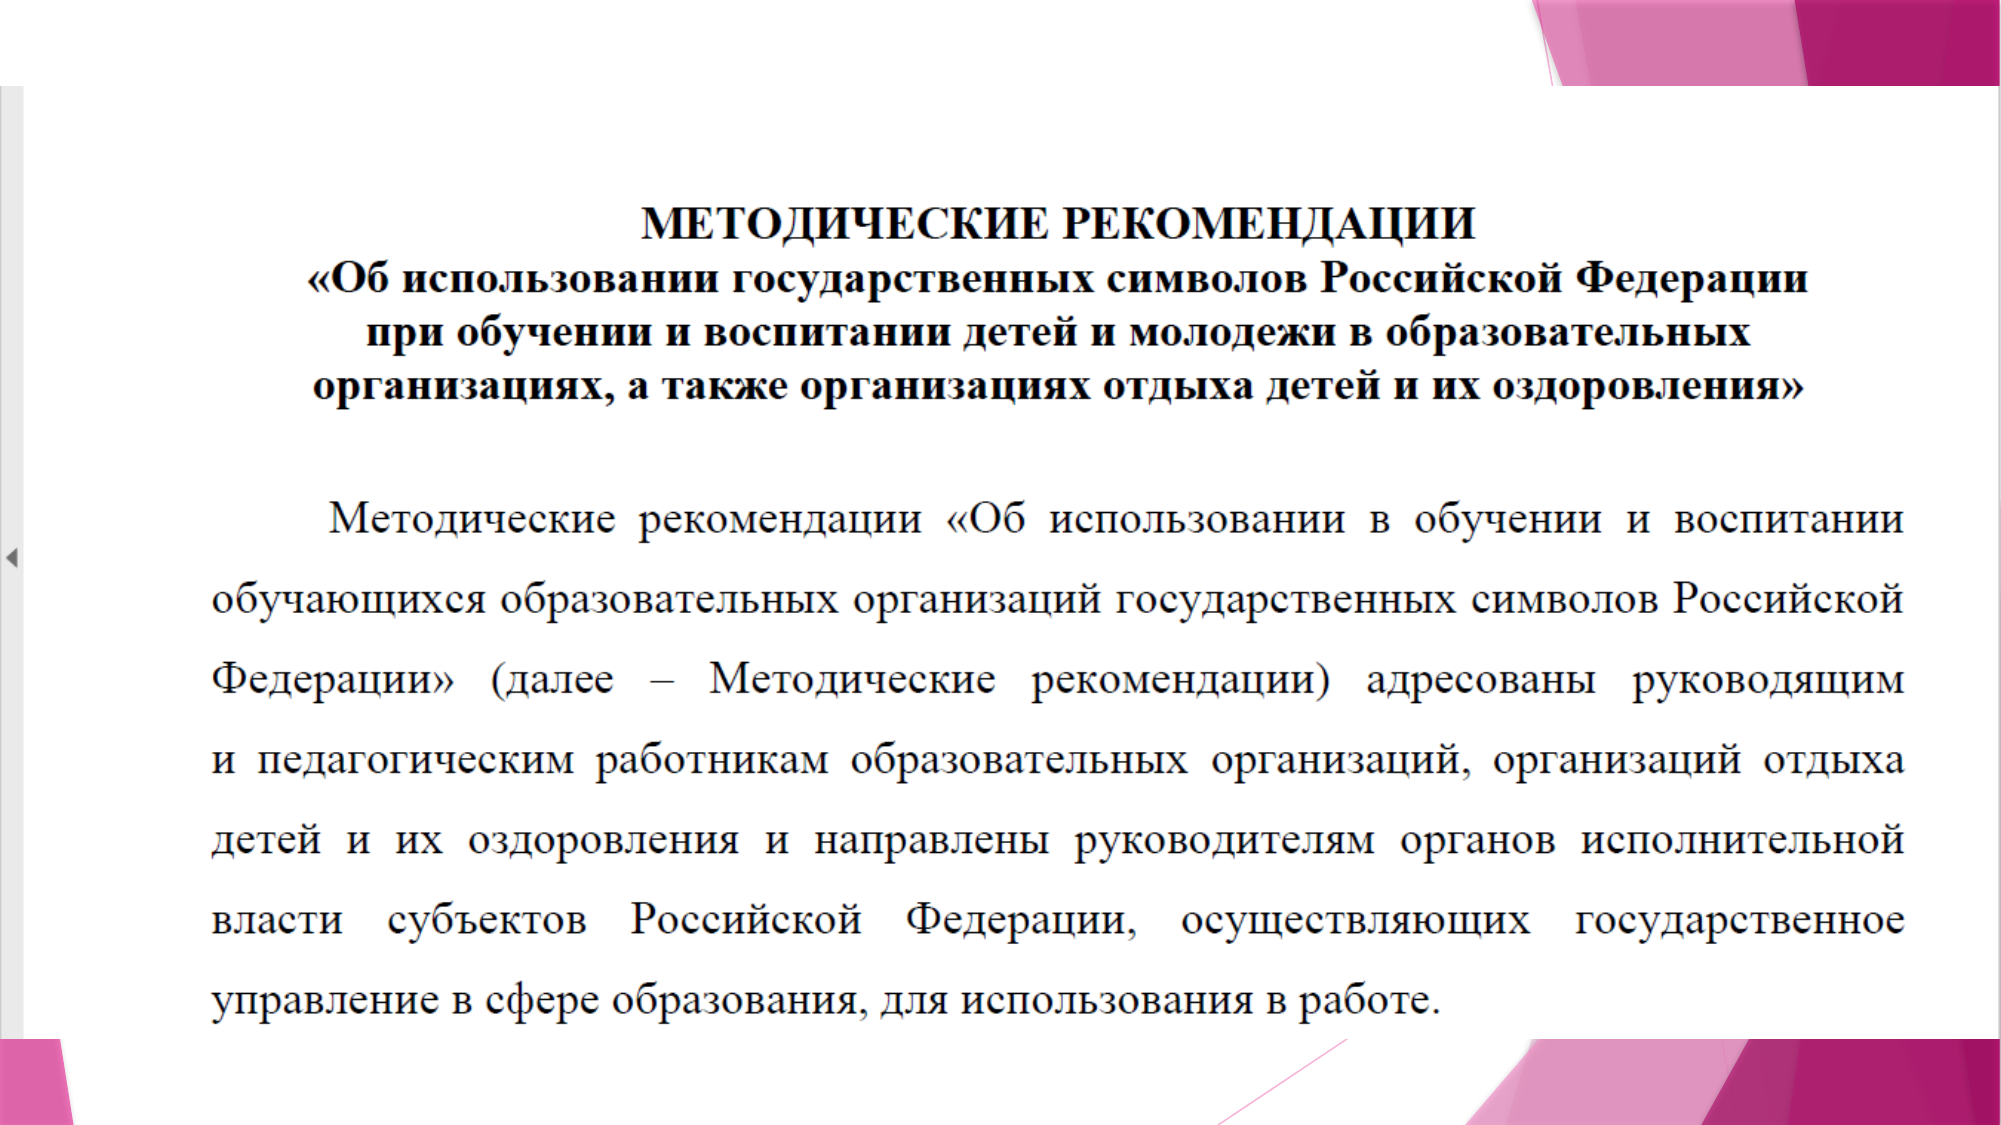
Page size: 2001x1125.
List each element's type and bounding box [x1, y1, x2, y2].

picture [0, 86, 2000, 1039]
